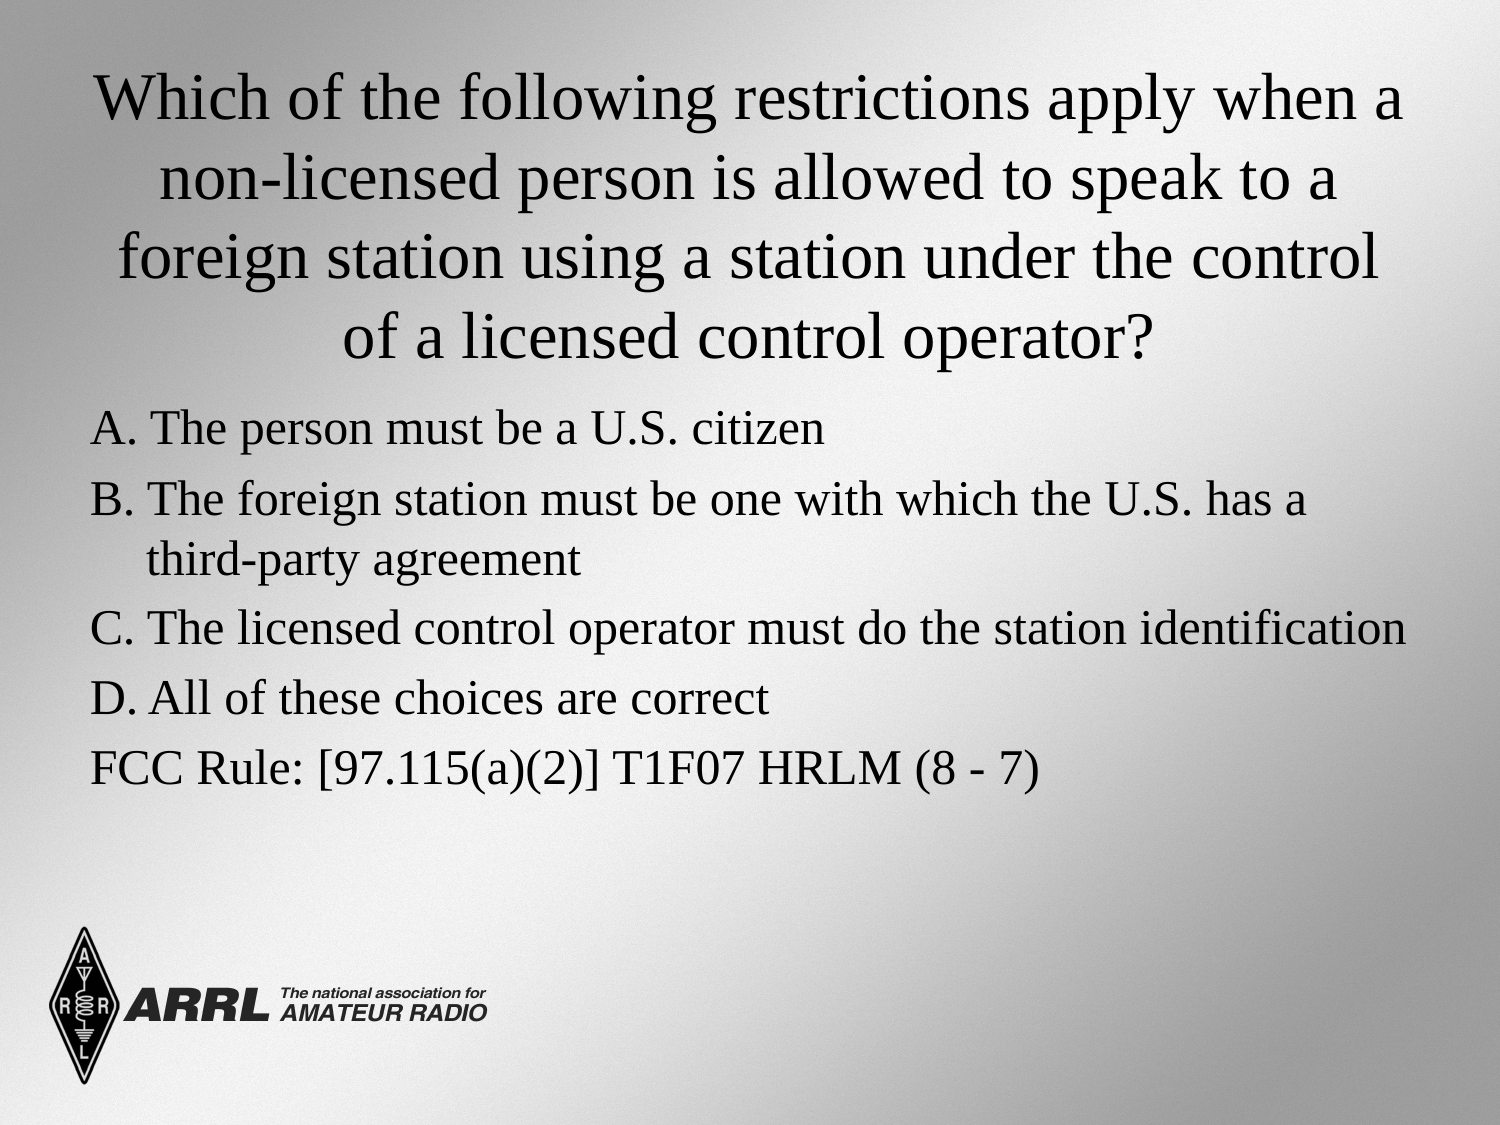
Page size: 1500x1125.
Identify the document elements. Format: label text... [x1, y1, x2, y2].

picture [0, 0, 1500, 1125]
title Which of the following restrictions apply when a non-licensed person is allowed to speak to a foreign station using a station under the control of a licensed control operator? [75, 45, 1425, 233]
list A. The person must be a U.S. citizen B. The foreign station must be one with which the U.S. has a third-party agreement C. The licensed control operator must do the station identification D. All of these choices are correct FCC Rule: [97.115(a)(2)] T1F07 HRLM (8 - 7) [75, 387, 1425, 1005]
